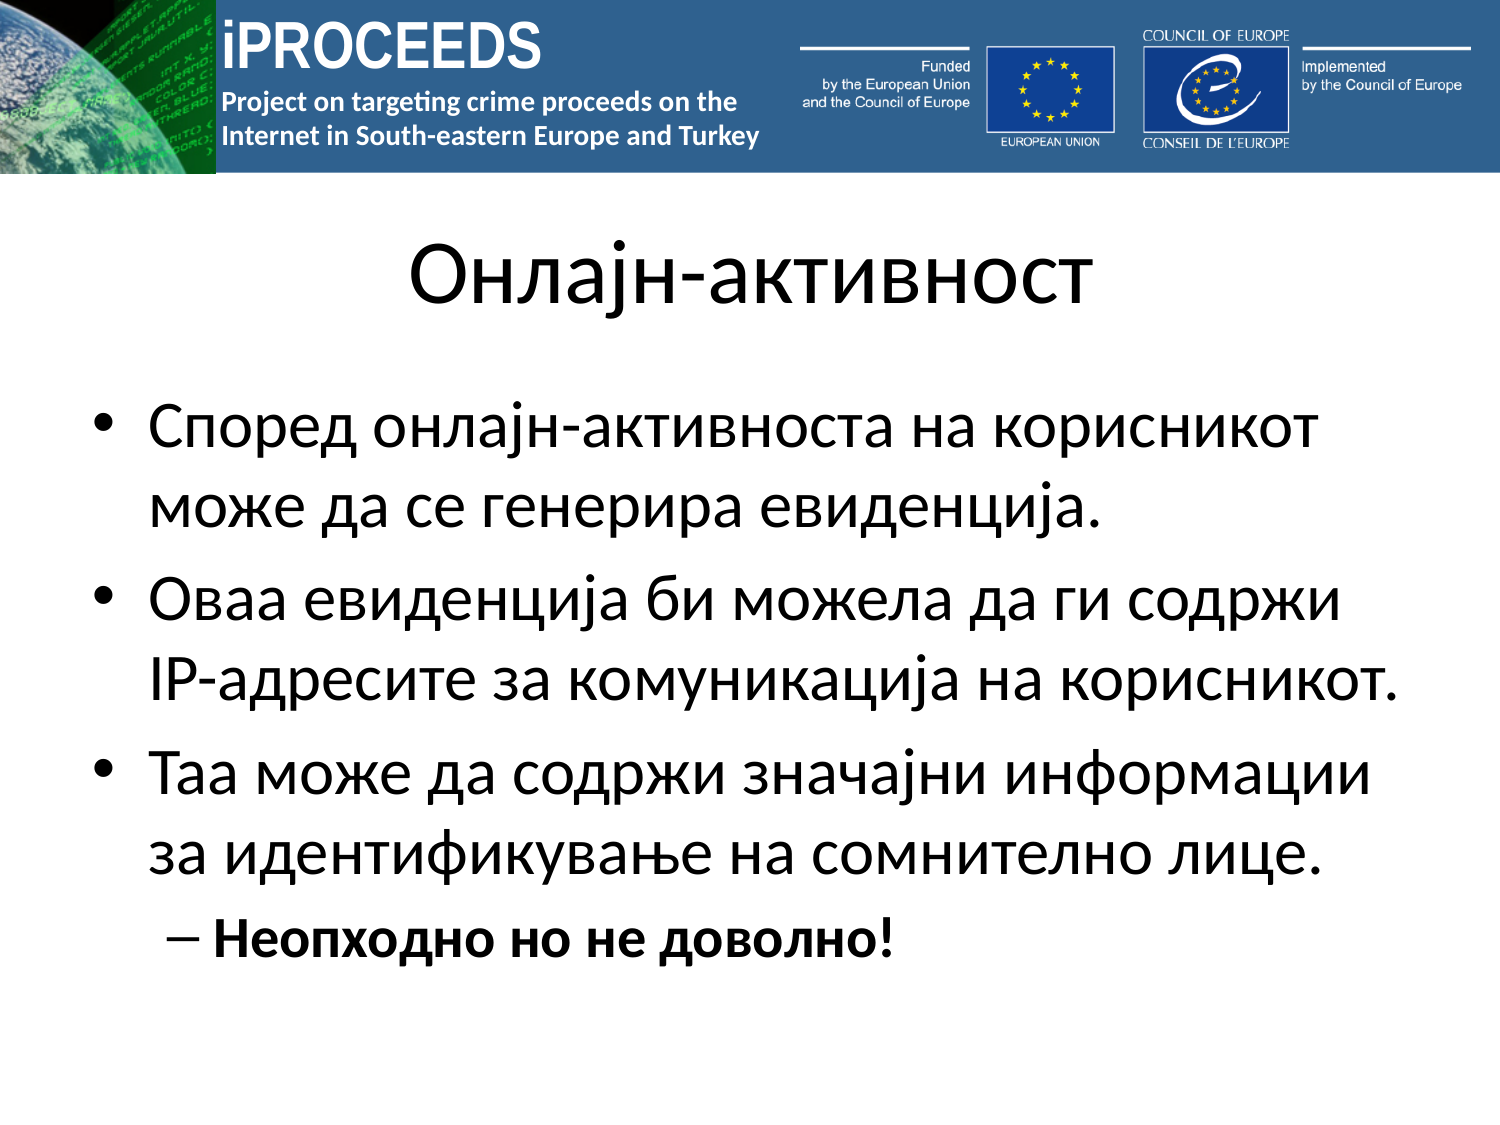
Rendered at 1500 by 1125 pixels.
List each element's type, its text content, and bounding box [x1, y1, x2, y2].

picture [0, 0, 216, 174]
title Онлајн-активност [76, 172, 1427, 361]
picture [800, 30, 1471, 148]
list Според онлајн-активноста на корисникот може да се генерира евиденција. Оваа евиденција би можела да ги содржи IP-адресите за комуникација на корисникот. Таа може да содржи значајни информации за идентификување на сомнително лице. Неопходно но не доволно! [76, 373, 1427, 1017]
